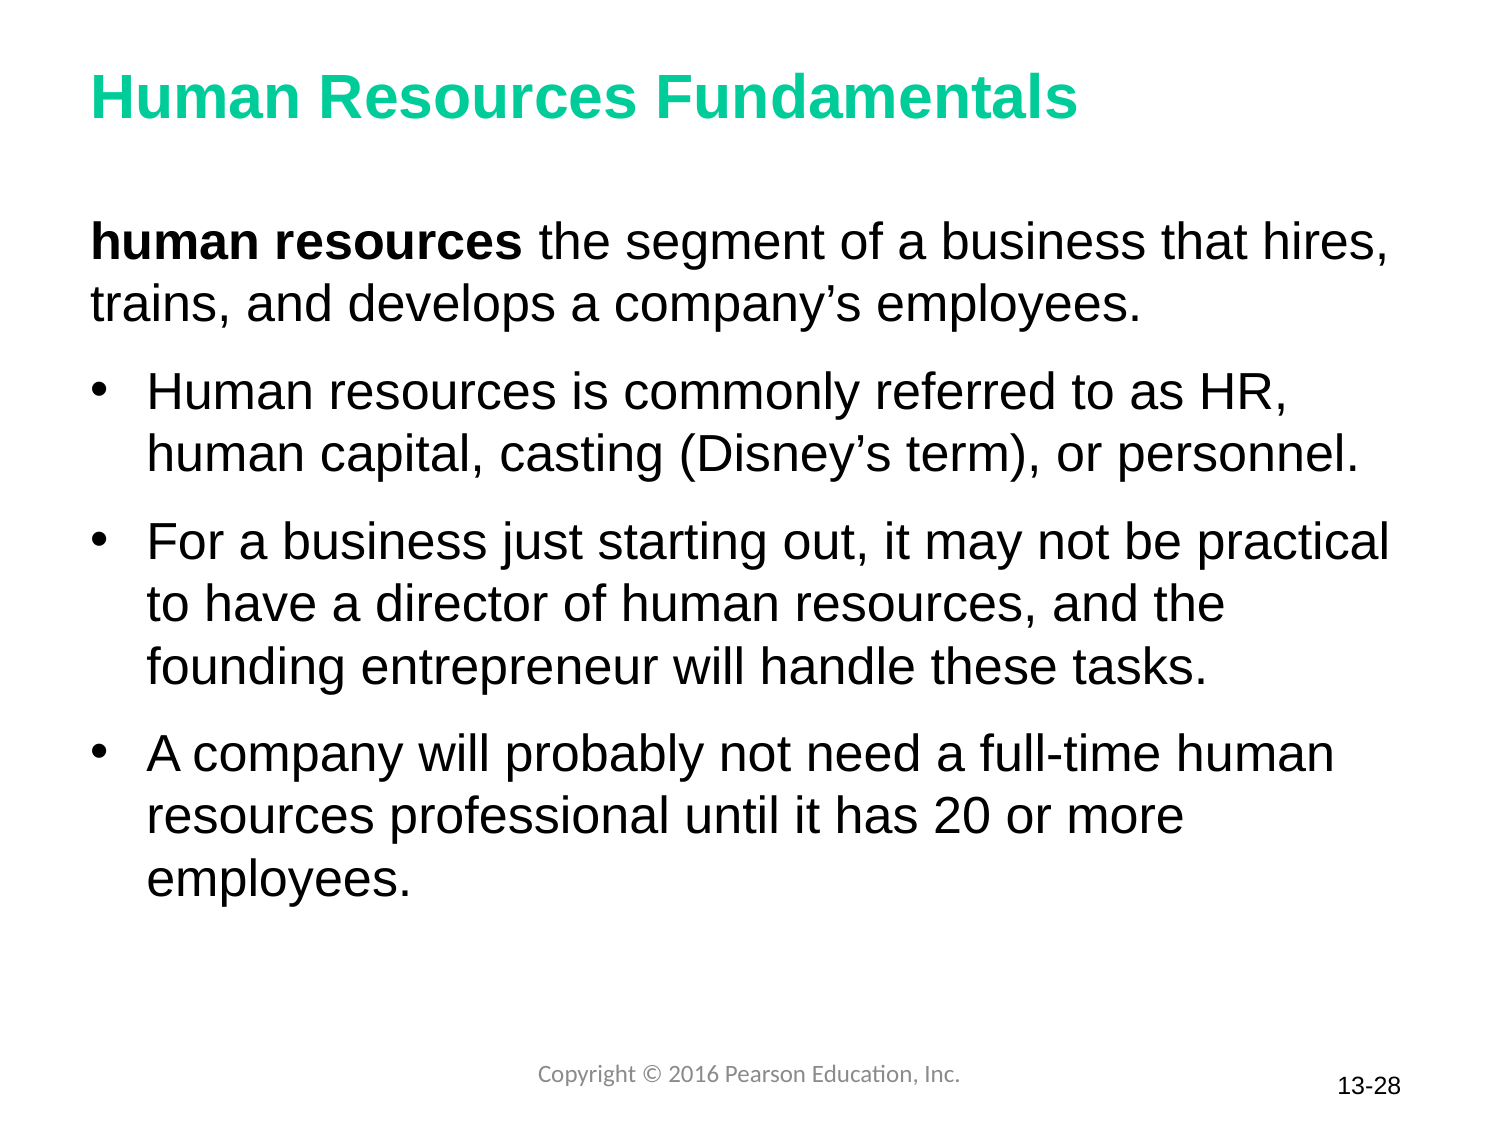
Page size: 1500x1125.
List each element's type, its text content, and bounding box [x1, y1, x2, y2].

title Human Resources Fundamentals [75, 0, 1425, 188]
list human resources the segment of a business that hires, trains, and develops a company’s employees. Human resources is commonly referred to as HR, human capital, casting (Disney’s term), or personnel. For a business just starting out, it may not be practical to have a director of human resources, and the founding entrepreneur will handle these tasks. A company will probably not need a full-time human resources professional until it has 20 or more employees. [75, 200, 1425, 943]
footer Copyright © 2016 Pearson Education, Inc. [512, 1042, 988, 1103]
